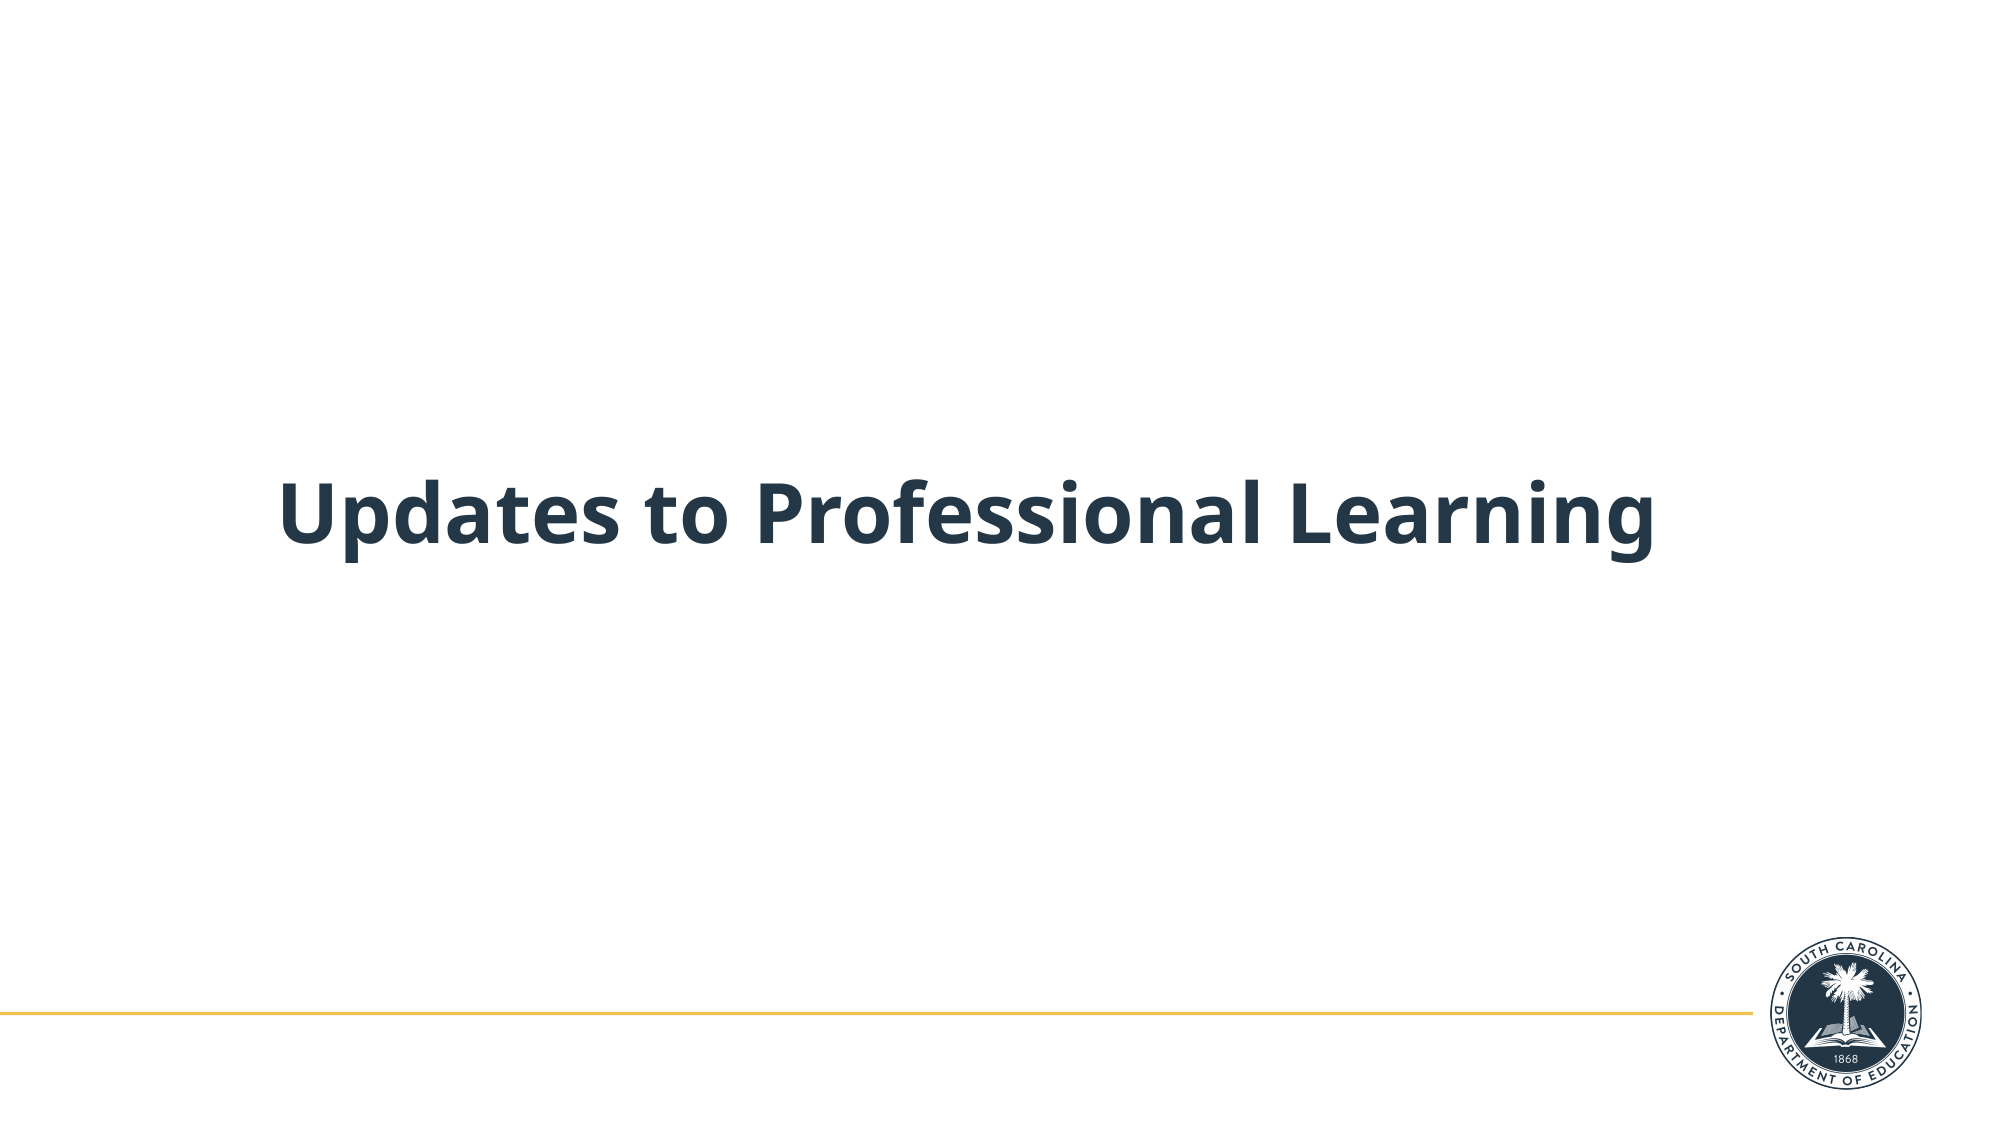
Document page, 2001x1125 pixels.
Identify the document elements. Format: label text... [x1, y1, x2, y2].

text_box [1770, 937, 1922, 1090]
title Updates to Professional Learning [183, 490, 1753, 679]
